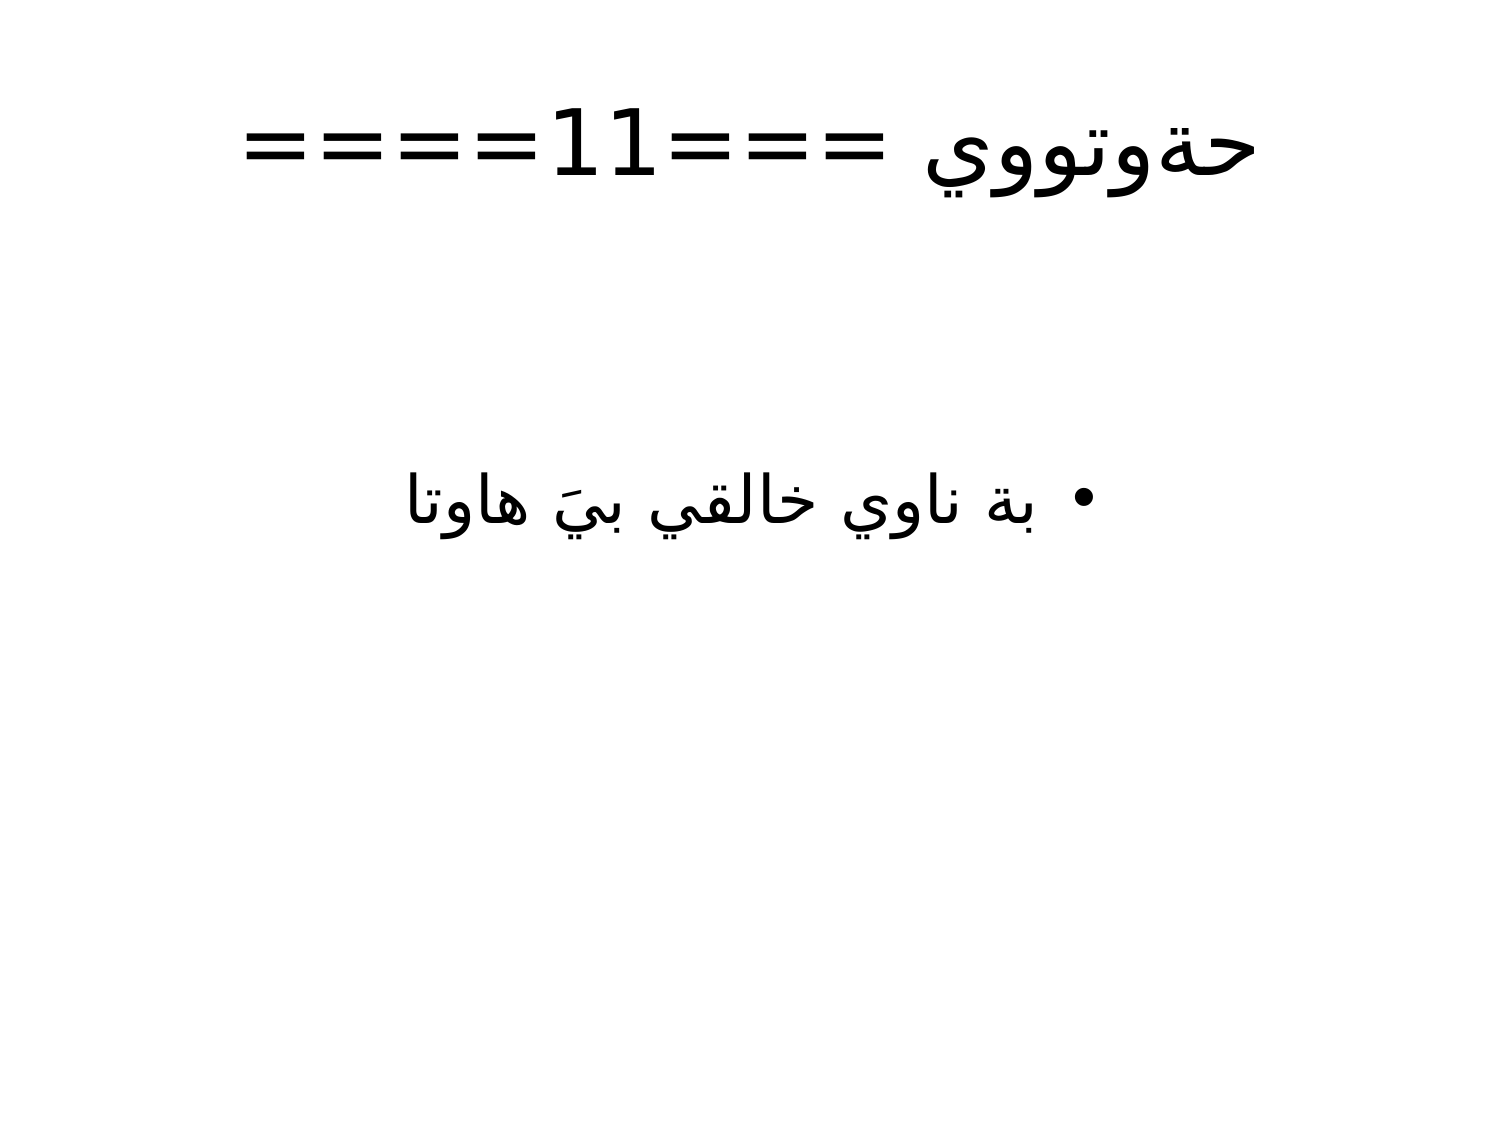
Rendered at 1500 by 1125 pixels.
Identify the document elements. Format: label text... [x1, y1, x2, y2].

list بة ناوي خالقي بيَ هاوتا [75, 262, 1425, 1005]
title حةوتووي ===11==== [75, 45, 1425, 233]
